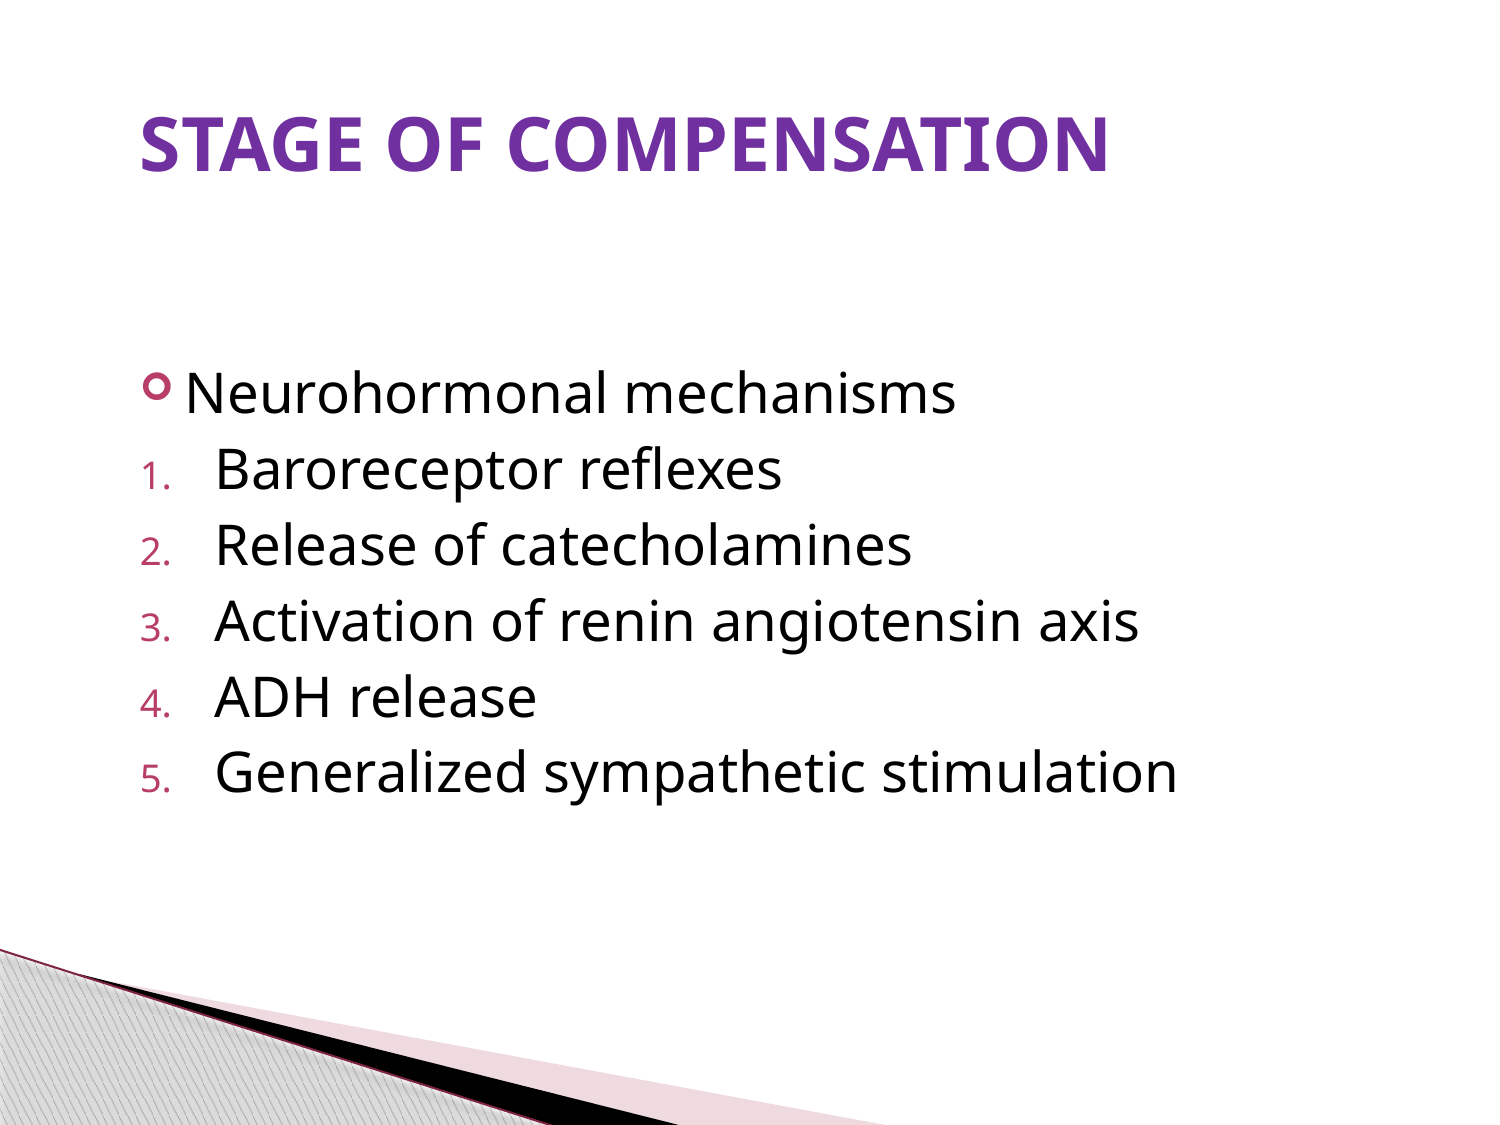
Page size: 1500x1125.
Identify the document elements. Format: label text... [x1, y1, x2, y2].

title STAGE OF COMPENSATION [125, 87, 1388, 275]
list Neurohormonal mechanisms Baroreceptor reflexes Release of catecholamines Activation of renin angiotensin axis ADH release Generalized sympathetic stimulation [125, 350, 1363, 975]
